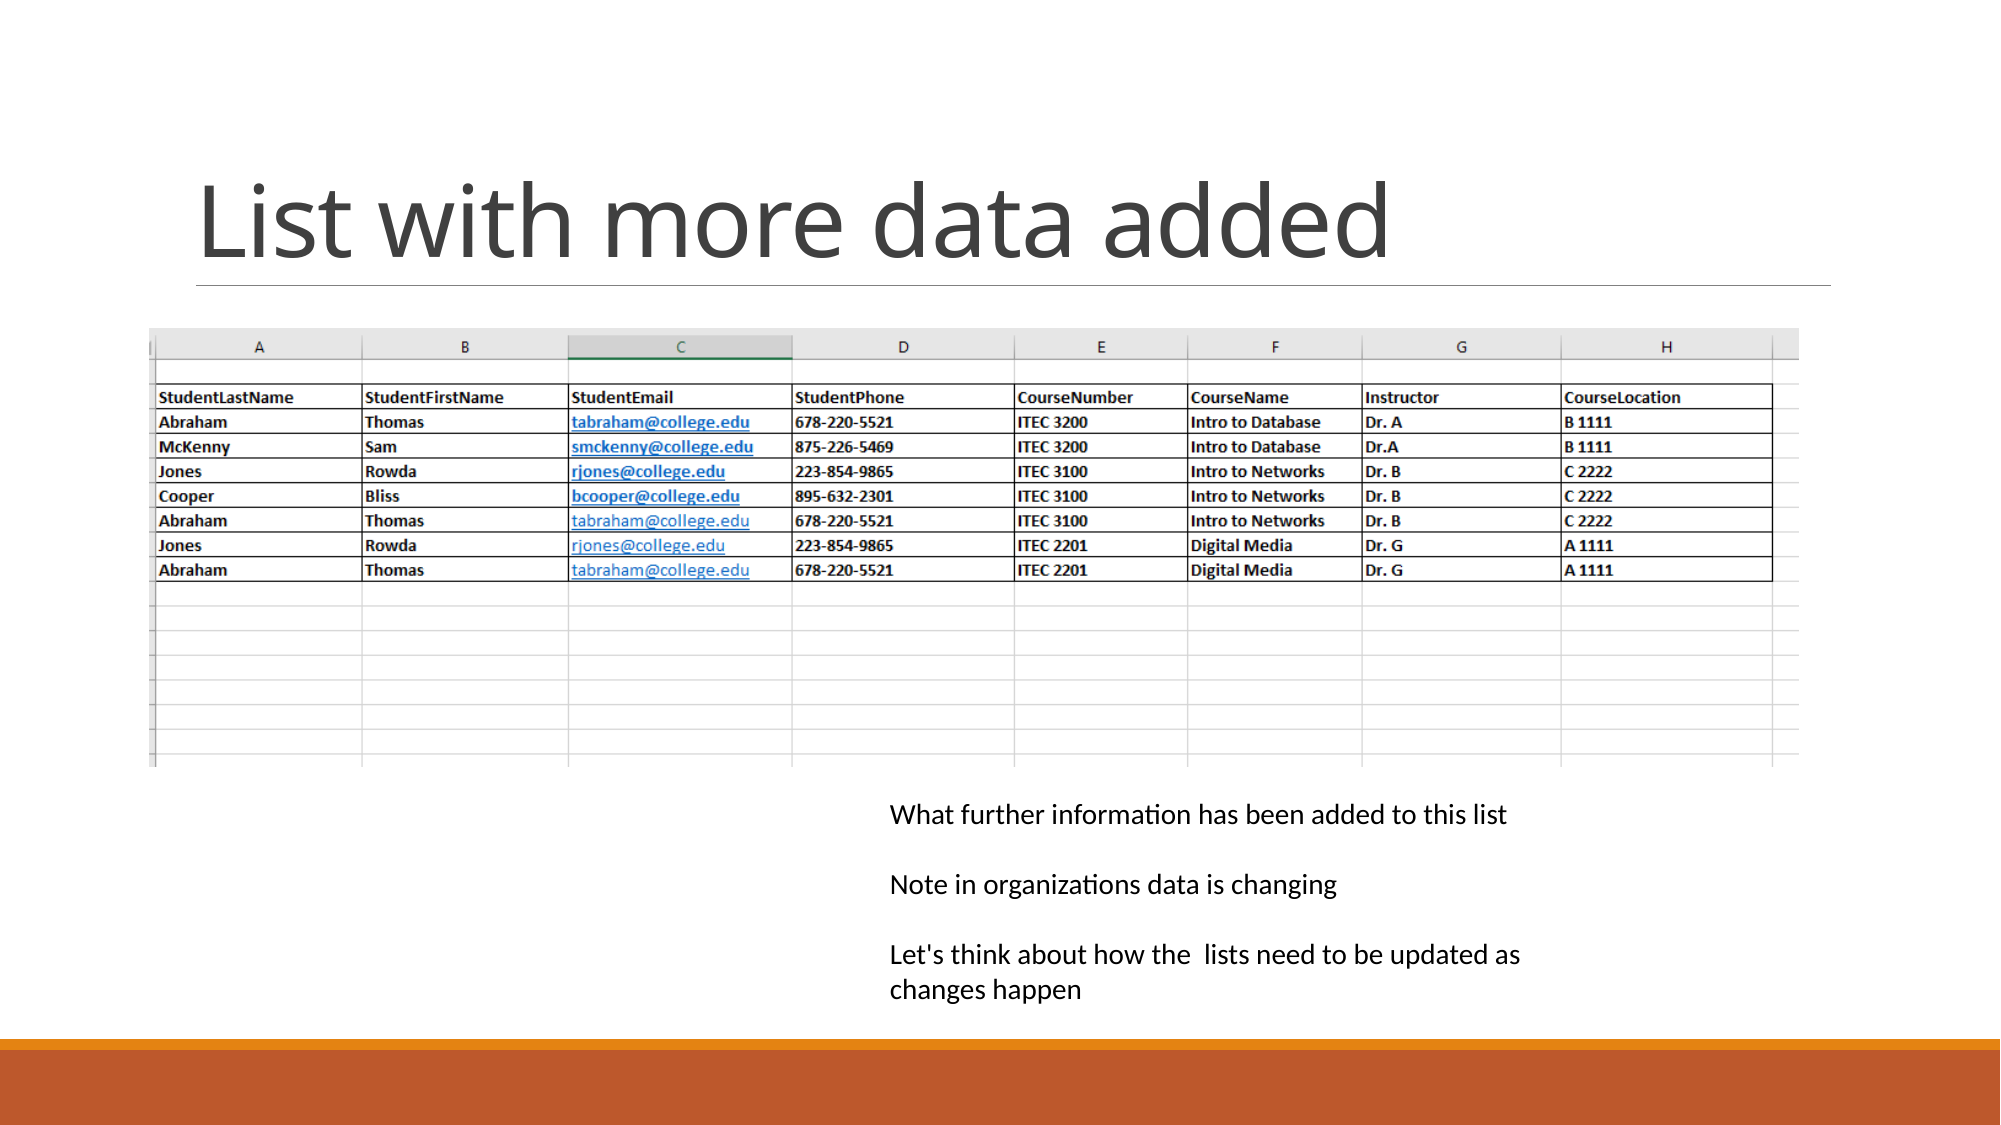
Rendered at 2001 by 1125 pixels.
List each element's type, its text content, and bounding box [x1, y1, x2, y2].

text_box What further information has been added to this list Note in organizations data is changing Let's think about how the lists need to be updated as changes happen [874, 788, 1550, 1013]
title List with more data added [180, 47, 1830, 285]
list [148, 328, 1800, 767]
